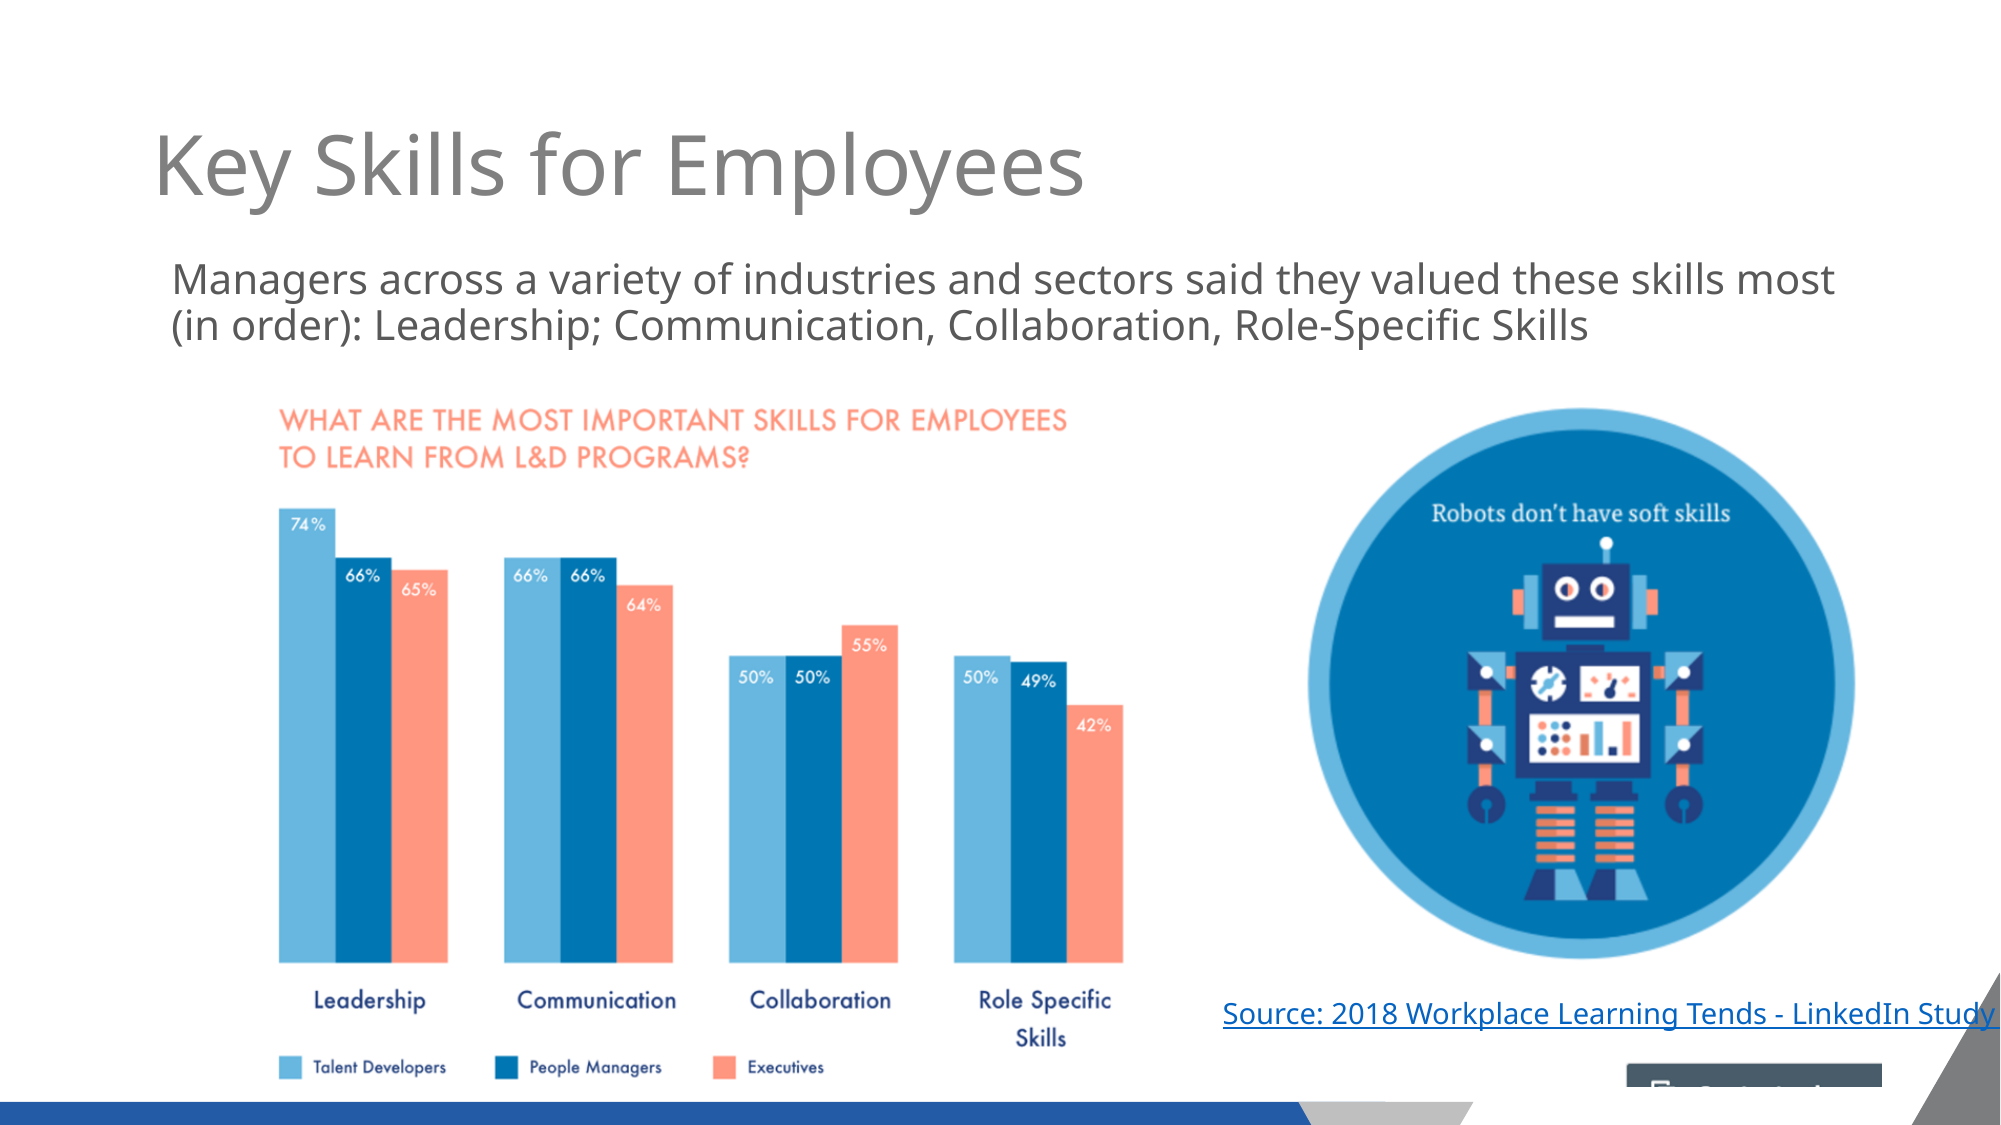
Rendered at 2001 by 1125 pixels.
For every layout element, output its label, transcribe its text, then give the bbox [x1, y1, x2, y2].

title Key Skills for Employees [137, 59, 1863, 278]
list Managers across a variety of industries and sectors said they valued these skills most (in order): Leadership; Communication, Collaboration, Role-Specific Skills [156, 251, 1882, 406]
text_box Source: 2018 Workplace Learning Tends - LinkedIn Study [1882, 942, 2000, 1043]
picture [254, 365, 1882, 1087]
